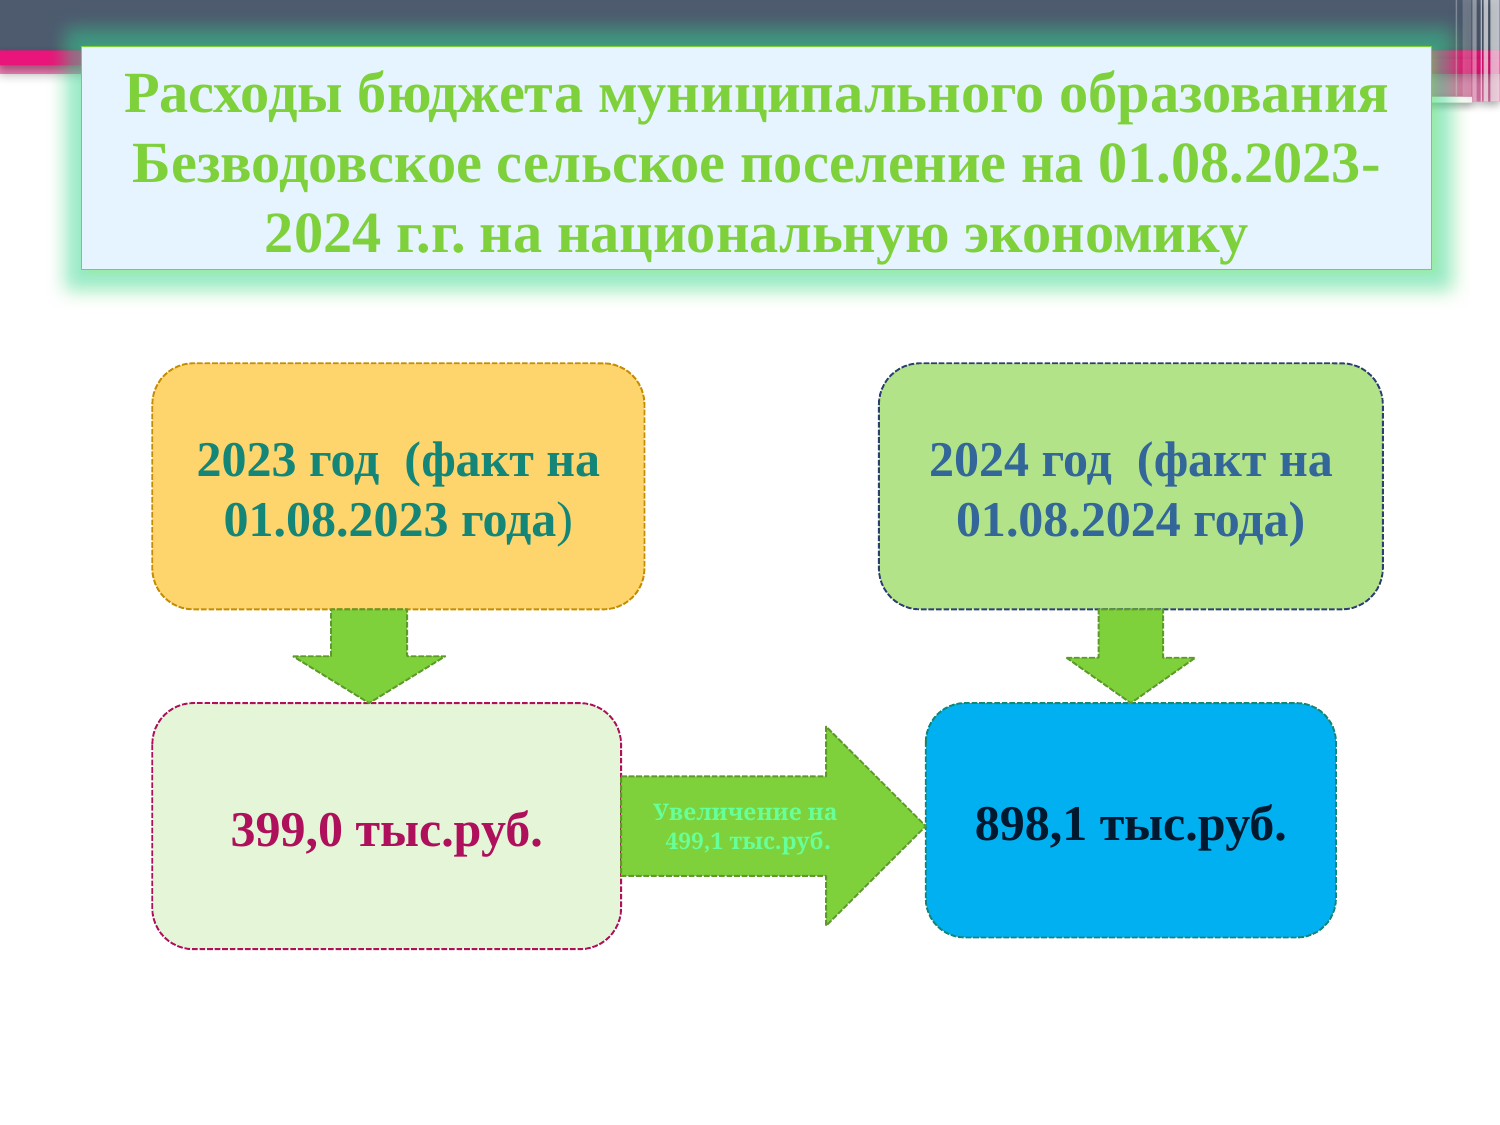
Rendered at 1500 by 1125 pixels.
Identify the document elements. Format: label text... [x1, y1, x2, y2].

text_box 399,0 тыс.руб. [151, 702, 623, 951]
text_box Расходы бюджета муниципального образования Безводовское сельское поселение на 01.08.2023-2024 г.г. на национальную экономику [81, 46, 1432, 270]
text_box 2024 год (факт на 01.08.2024 года) [877, 362, 1384, 611]
text_box 898,1 тыс.руб. [924, 702, 1337, 939]
text_box Увеличение на 499,1 тыс.руб. [620, 725, 927, 926]
text_box 2023 год (факт на 01.08.2023 года) [151, 362, 646, 611]
text_box [1065, 608, 1196, 704]
text_box [292, 608, 447, 704]
